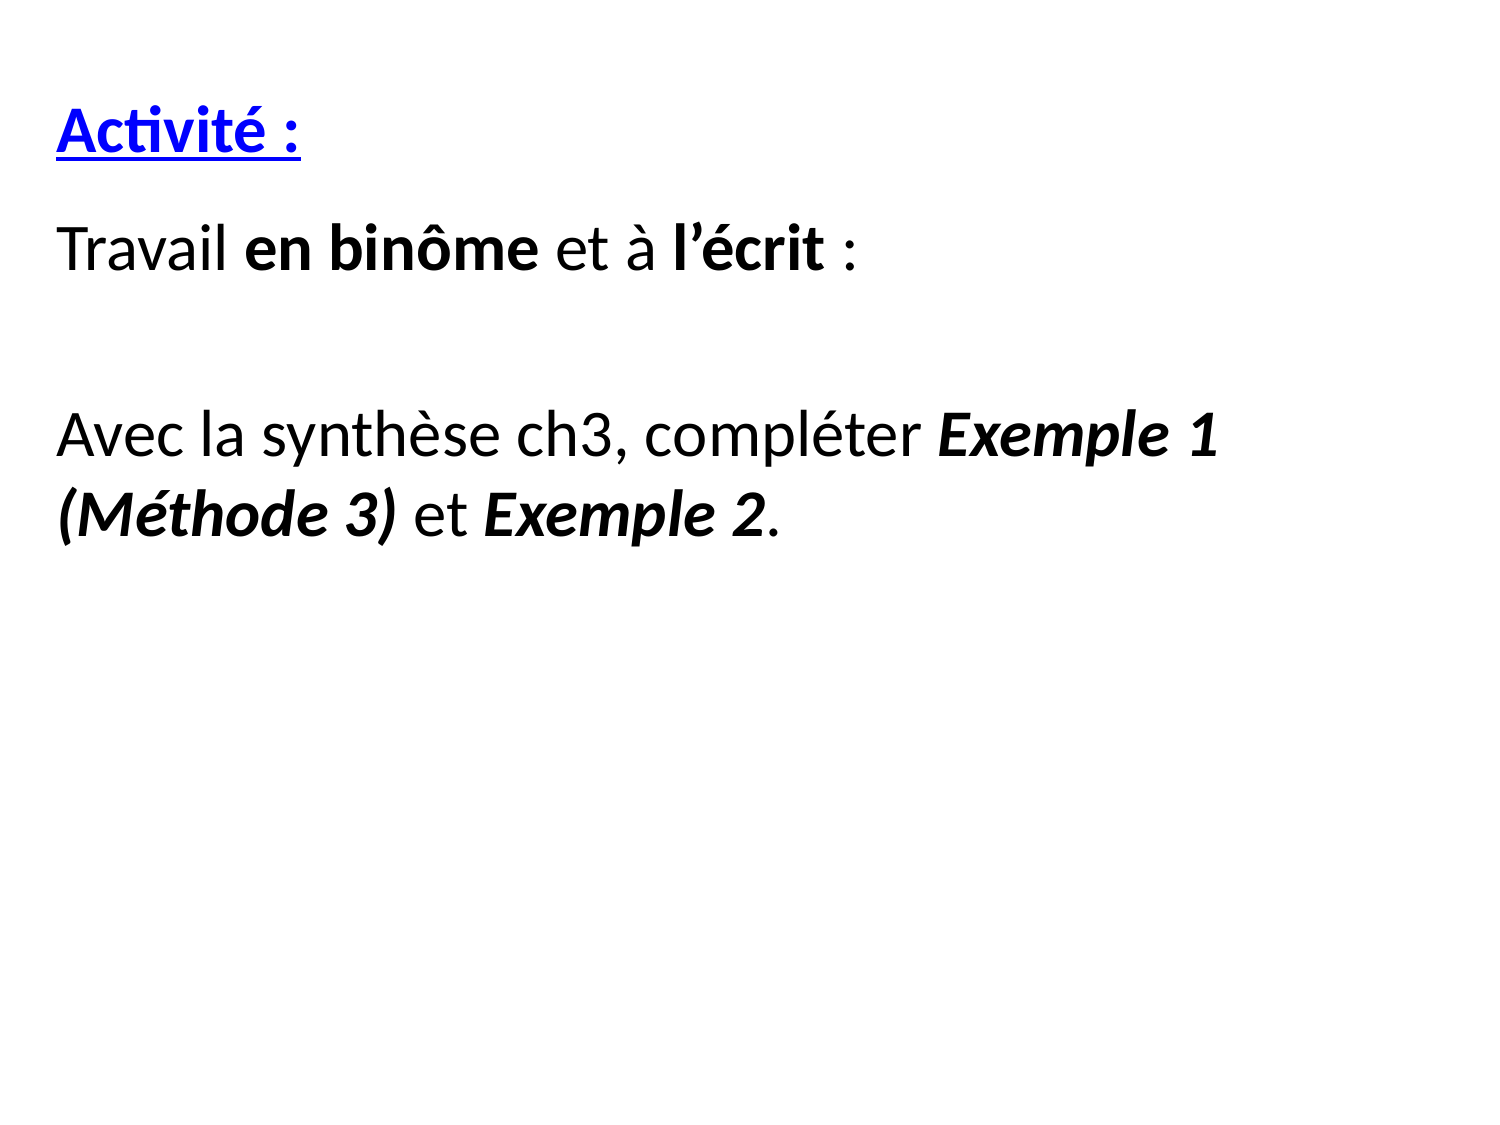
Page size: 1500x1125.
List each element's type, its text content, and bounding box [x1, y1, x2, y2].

list Activité : Travail en binôme et à l’écrit : Avec la synthèse ch3, compléter Exemple 1 (Méthode 3) et Exemple 2. [41, 54, 1500, 1071]
